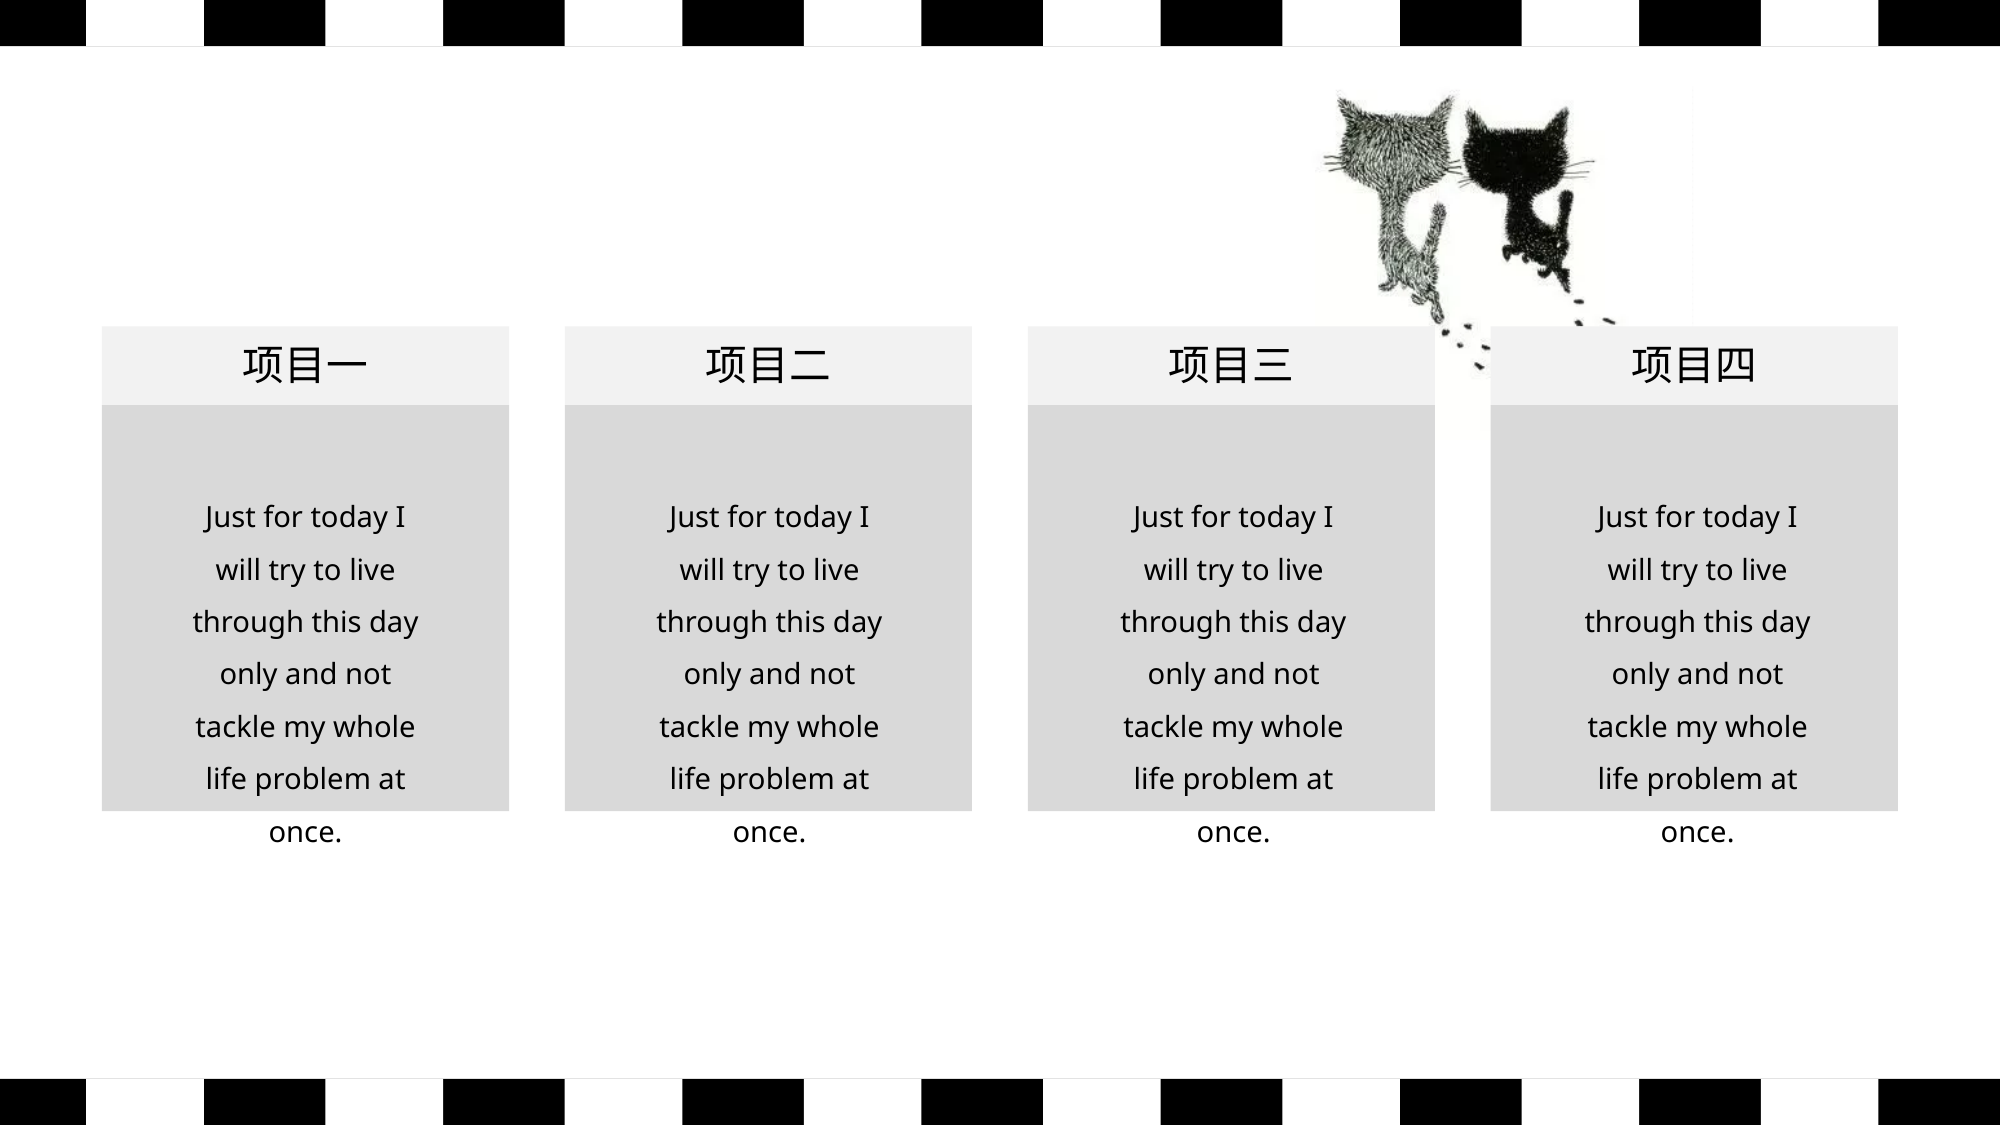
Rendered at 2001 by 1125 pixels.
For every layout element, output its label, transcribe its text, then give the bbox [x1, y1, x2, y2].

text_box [1027, 326, 1436, 812]
text_box Just for today I will try to live through this day only and not tackle my whole life problem at once. [632, 812, 907, 856]
text_box Just for today I will try to live through this day only and not tackle my whole life problem at once. [168, 812, 443, 856]
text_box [1490, 326, 1898, 812]
text_box Just for today I will try to live through this day only and not tackle my whole life problem at once. [1096, 812, 1371, 856]
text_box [0, 1078, 2000, 1125]
picture [1310, 86, 1694, 440]
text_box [101, 326, 510, 812]
text_box Just for today I will try to live through this day only and not tackle my whole life problem at once. [1560, 812, 1835, 856]
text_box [0, 0, 2000, 47]
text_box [564, 326, 973, 812]
